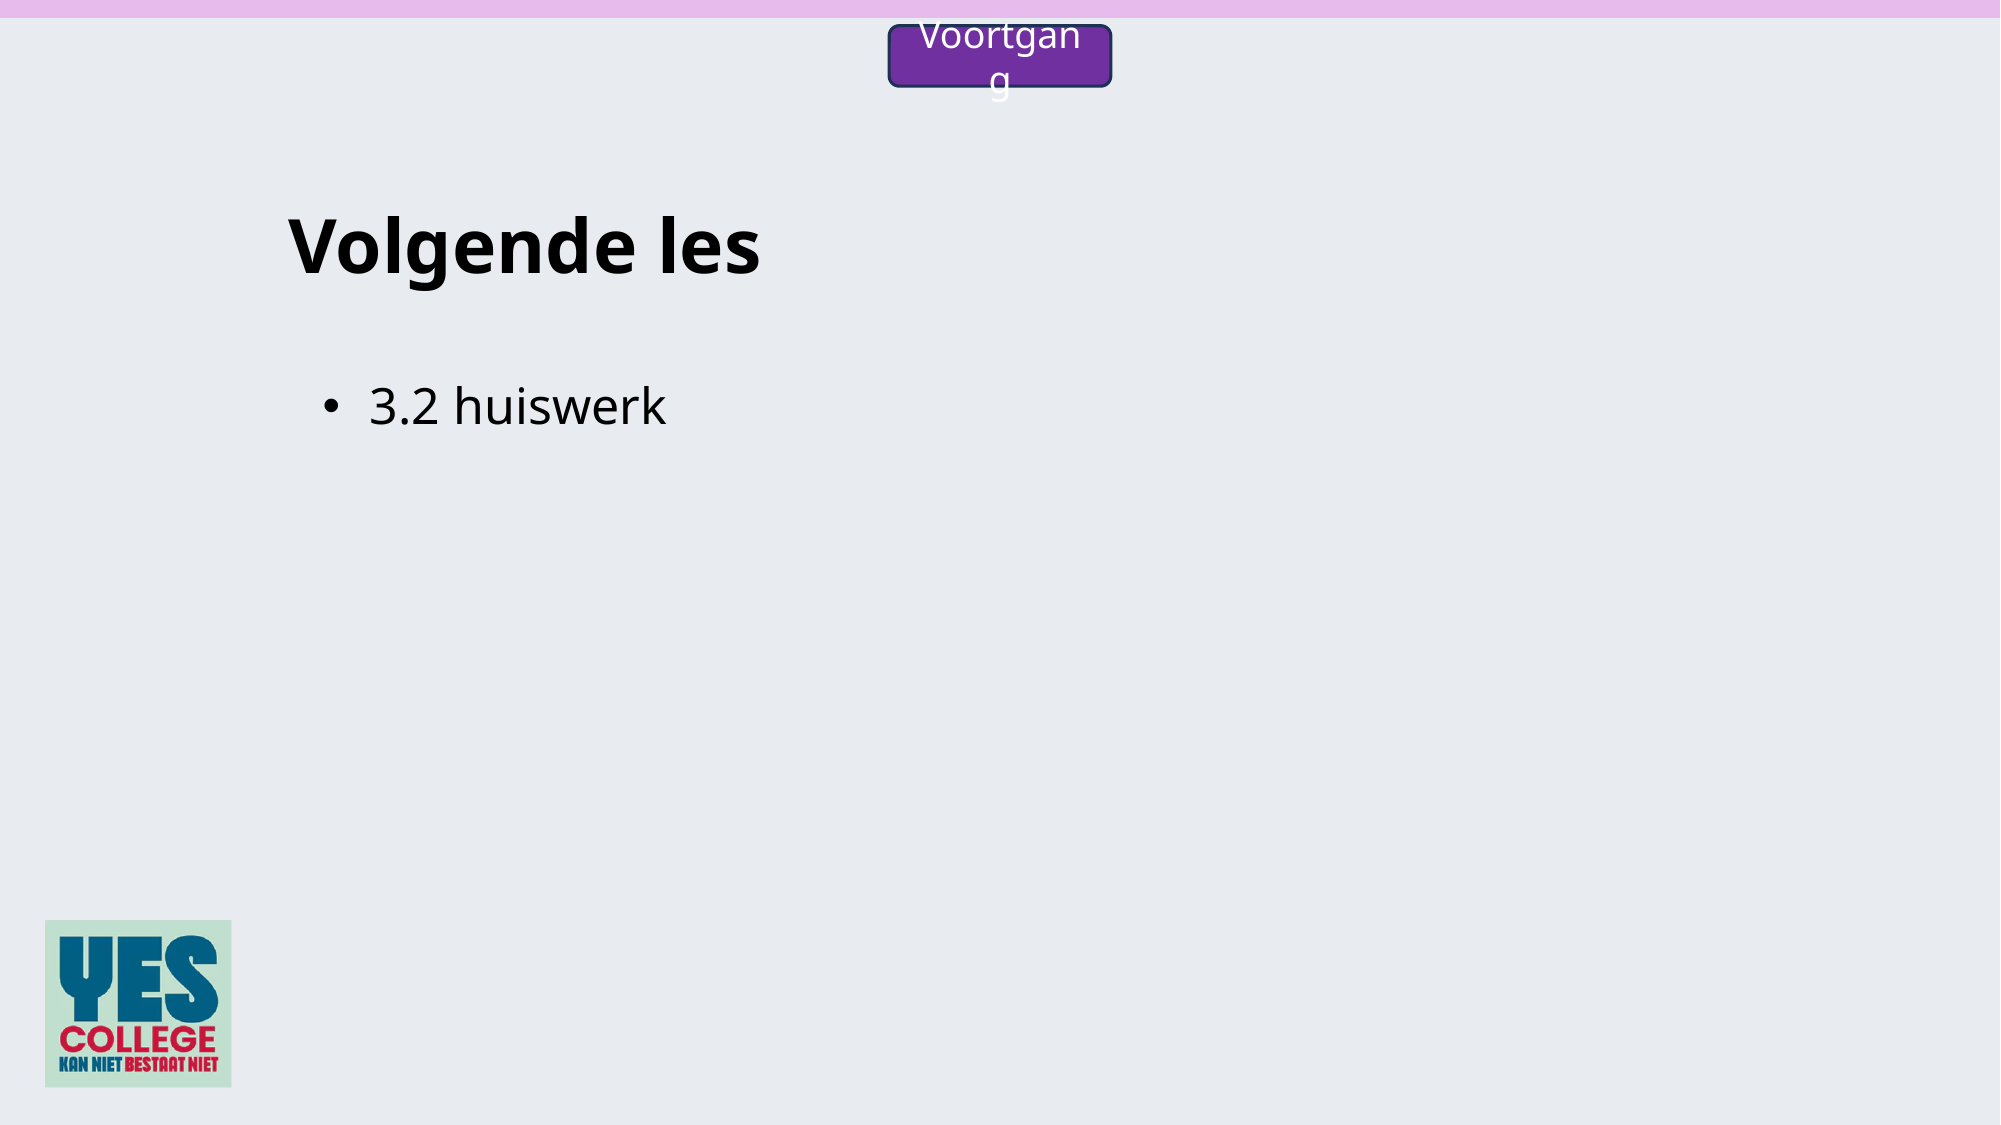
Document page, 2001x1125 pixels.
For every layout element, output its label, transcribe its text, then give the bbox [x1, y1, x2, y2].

picture [0, 913, 356, 1093]
text_box Voortgang [887, 24, 1113, 88]
text_box [0, 0, 2000, 18]
text_box Volgende les [273, 191, 1541, 297]
text_box 3.2 huiswerk [308, 307, 1791, 443]
text_box [248, 219, 1637, 326]
